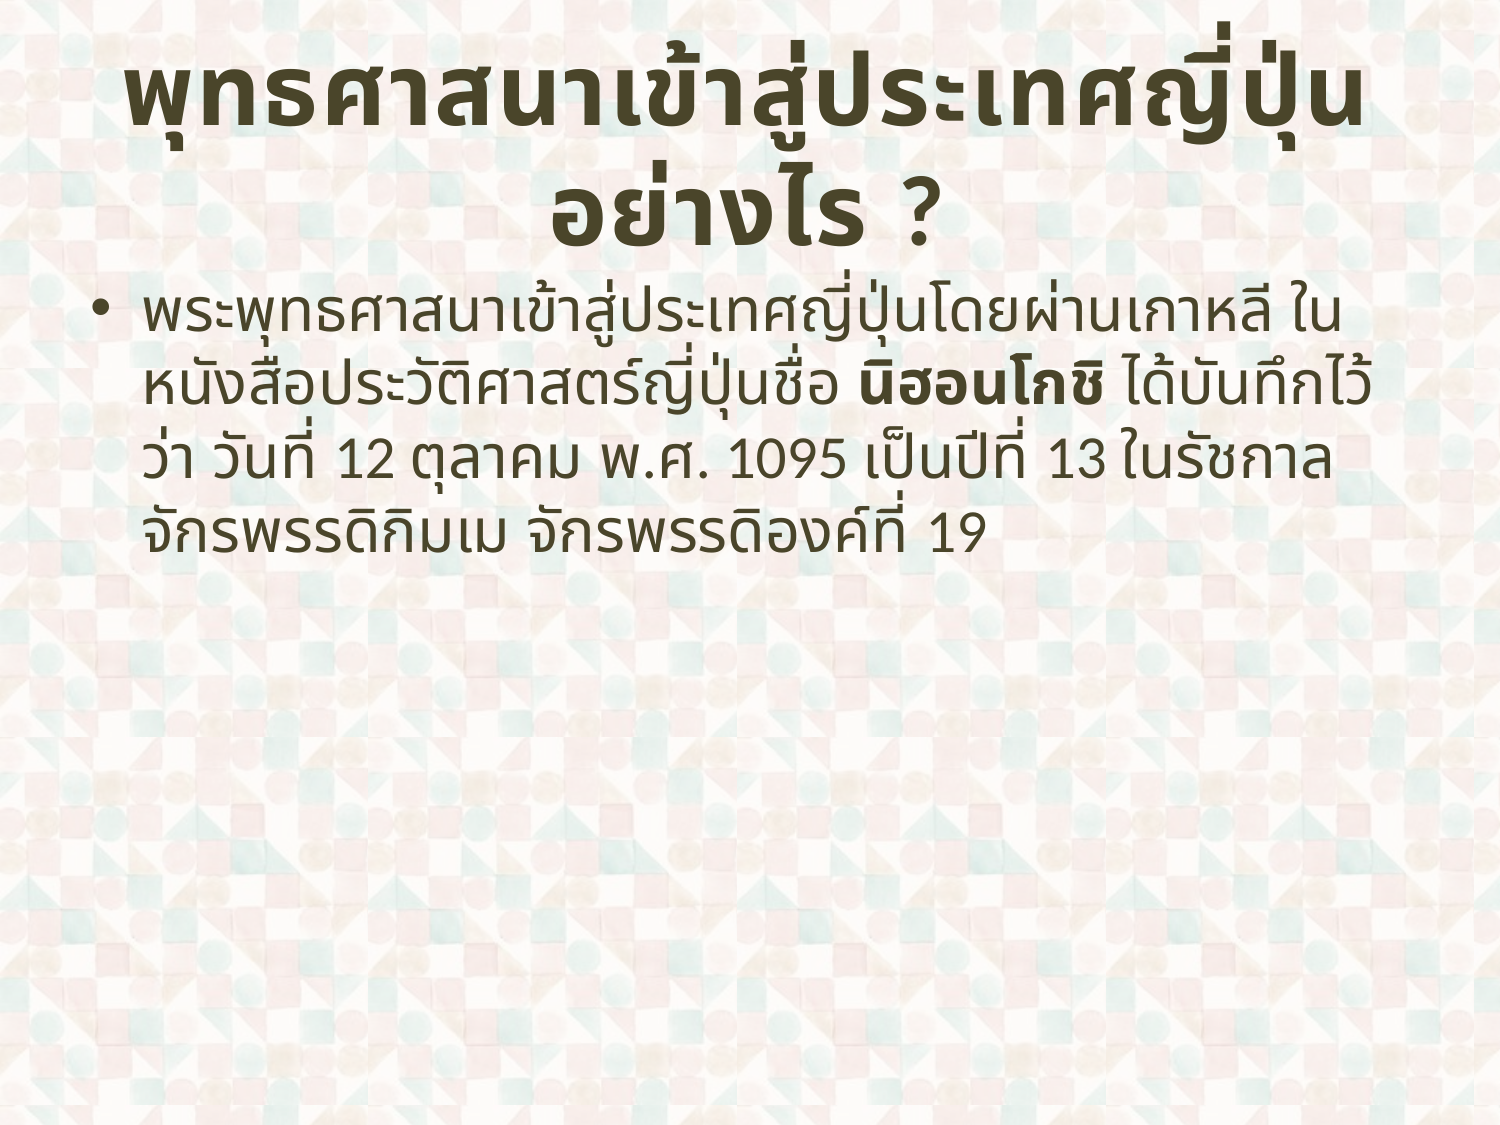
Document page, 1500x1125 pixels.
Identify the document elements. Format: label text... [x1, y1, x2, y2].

list พระพุทธศาสนาเข้าสู่ประเทศญี่ปุ่นโดยผ่านเกาหลี ในหนังสือประวัติศาสตร์ญี่ปุ่นชื่อ นิฮอนโกชิ ได้บันทึกไว้ว่า วันที่ 12 ตุลาคม พ.ศ. 1095 เป็นปีที่ 13 ในรัชกาลจักรพรรดิกิมเม จักรพรรดิองค์ที่ 19 [75, 262, 1425, 622]
title พุทธศาสนาเข้าสู่ประเทศญี่ปุ่นอย่างไร ? [75, 45, 1418, 247]
